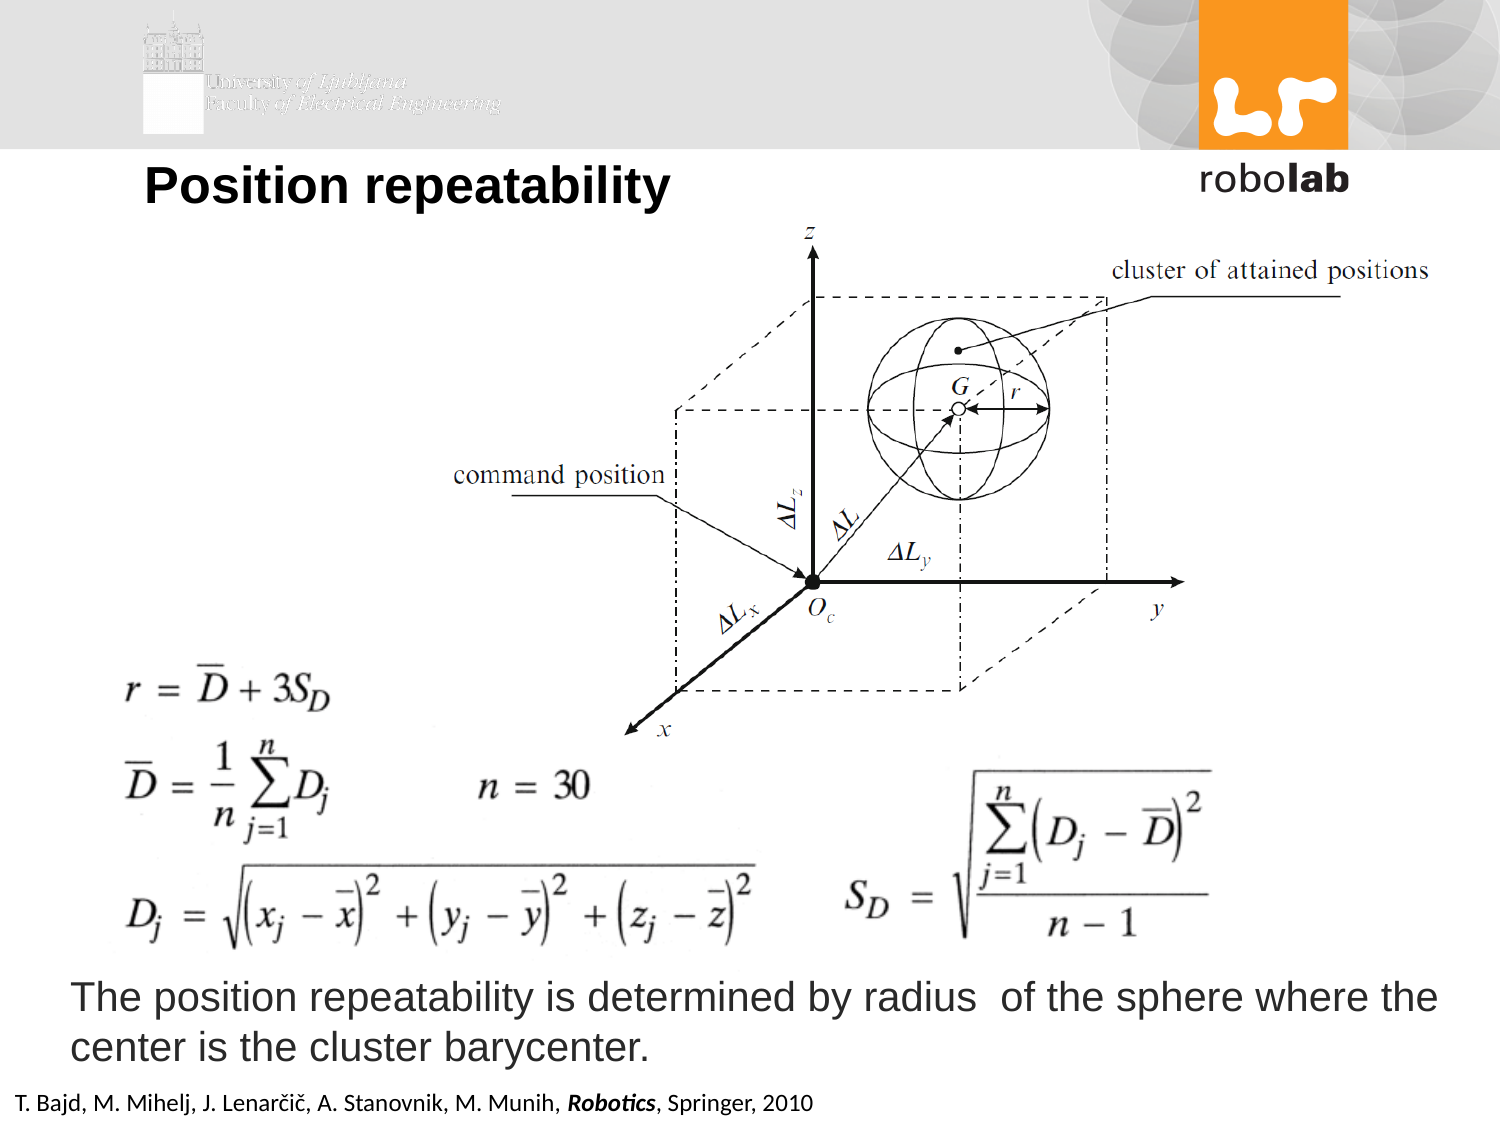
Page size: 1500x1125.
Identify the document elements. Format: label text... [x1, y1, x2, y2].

title Position repeatability [129, 94, 1311, 272]
picture [143, 10, 501, 94]
picture [998, 0, 1500, 196]
picture [99, 215, 1438, 976]
